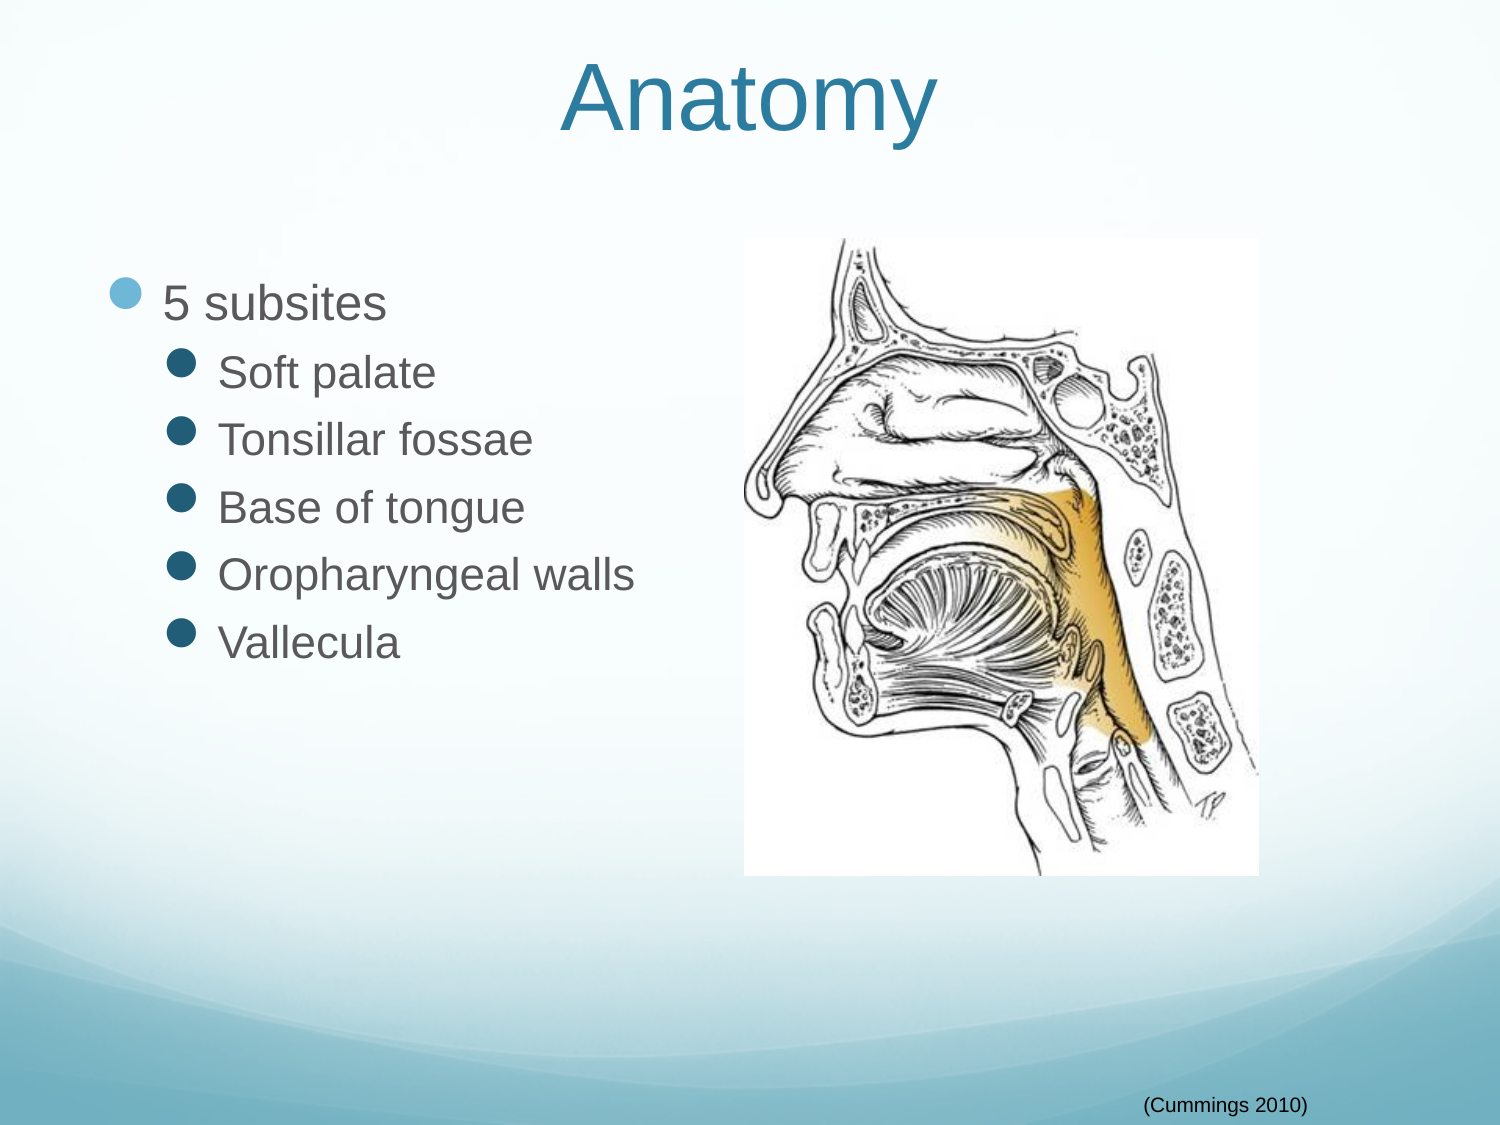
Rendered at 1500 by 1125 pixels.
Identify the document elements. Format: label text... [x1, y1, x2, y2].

title Anatomy [90, 17, 1410, 237]
text_box (Cummings 2010) [1128, 1084, 1338, 1125]
list 5 subsites Soft palate Tonsillar fossae Base of tongue Oropharyngeal walls Vallecula [90, 262, 1410, 975]
picture [743, 237, 1260, 876]
